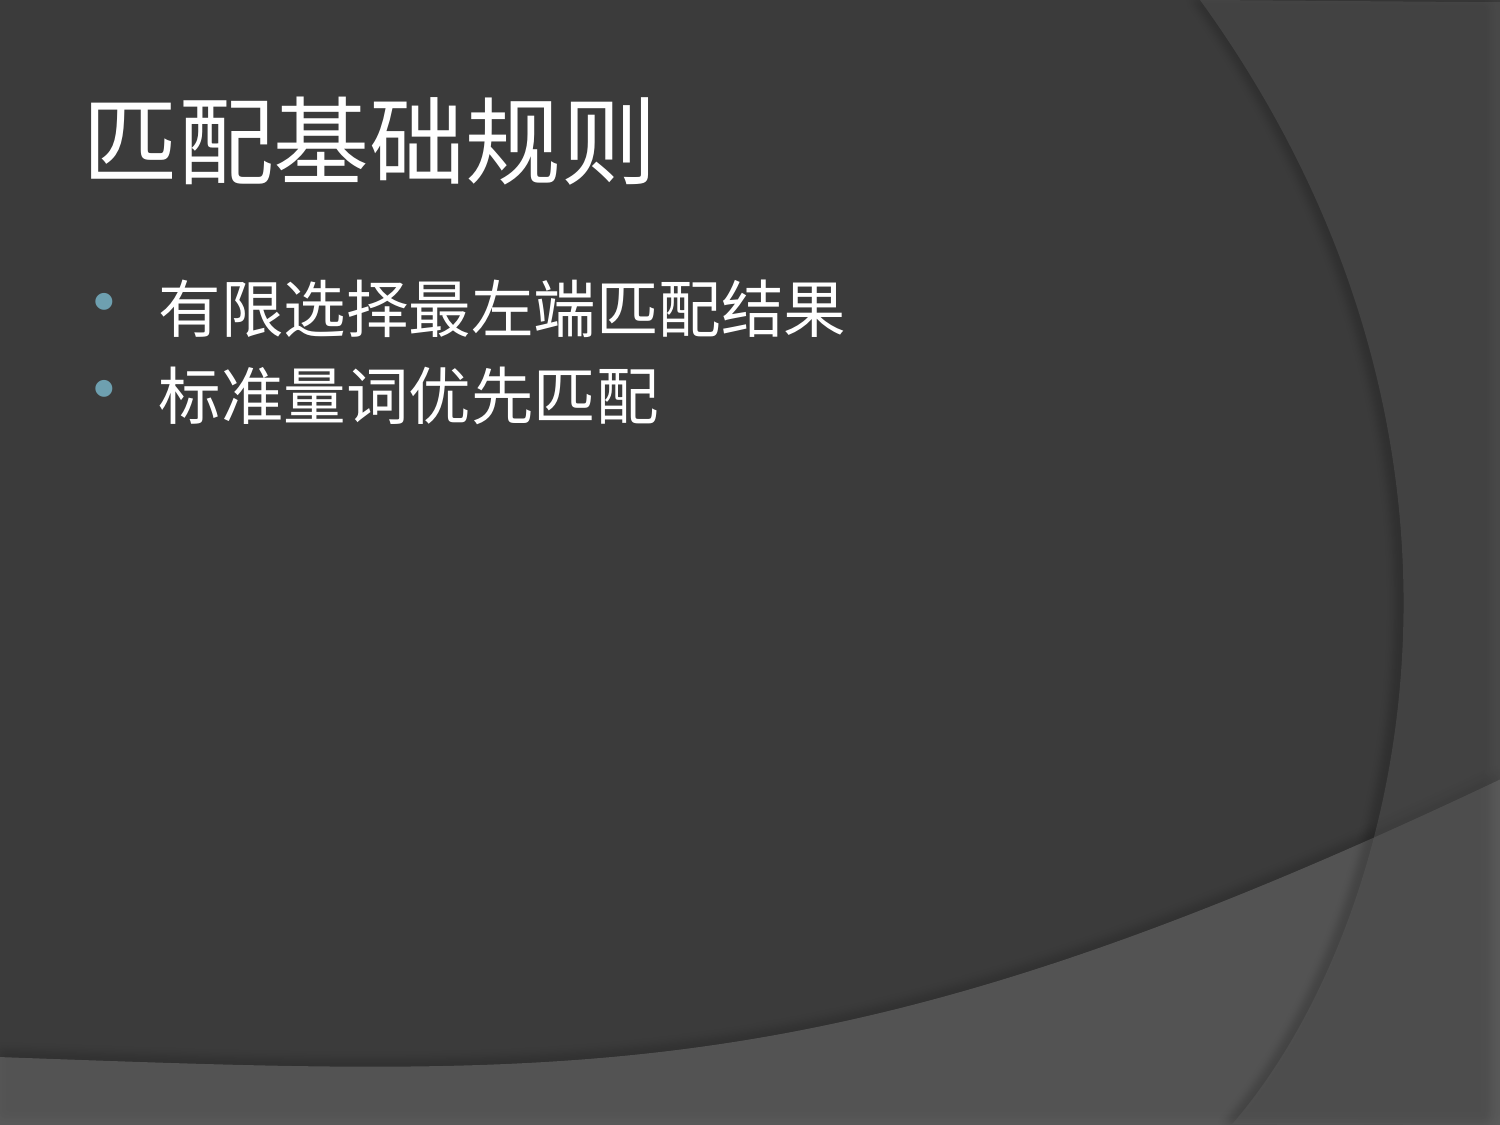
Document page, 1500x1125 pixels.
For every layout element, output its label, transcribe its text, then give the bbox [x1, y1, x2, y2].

title 匹配基础规则 [75, 45, 1300, 233]
list 有限选择最左端匹配结果 标准量词优先匹配 [75, 262, 1300, 468]
